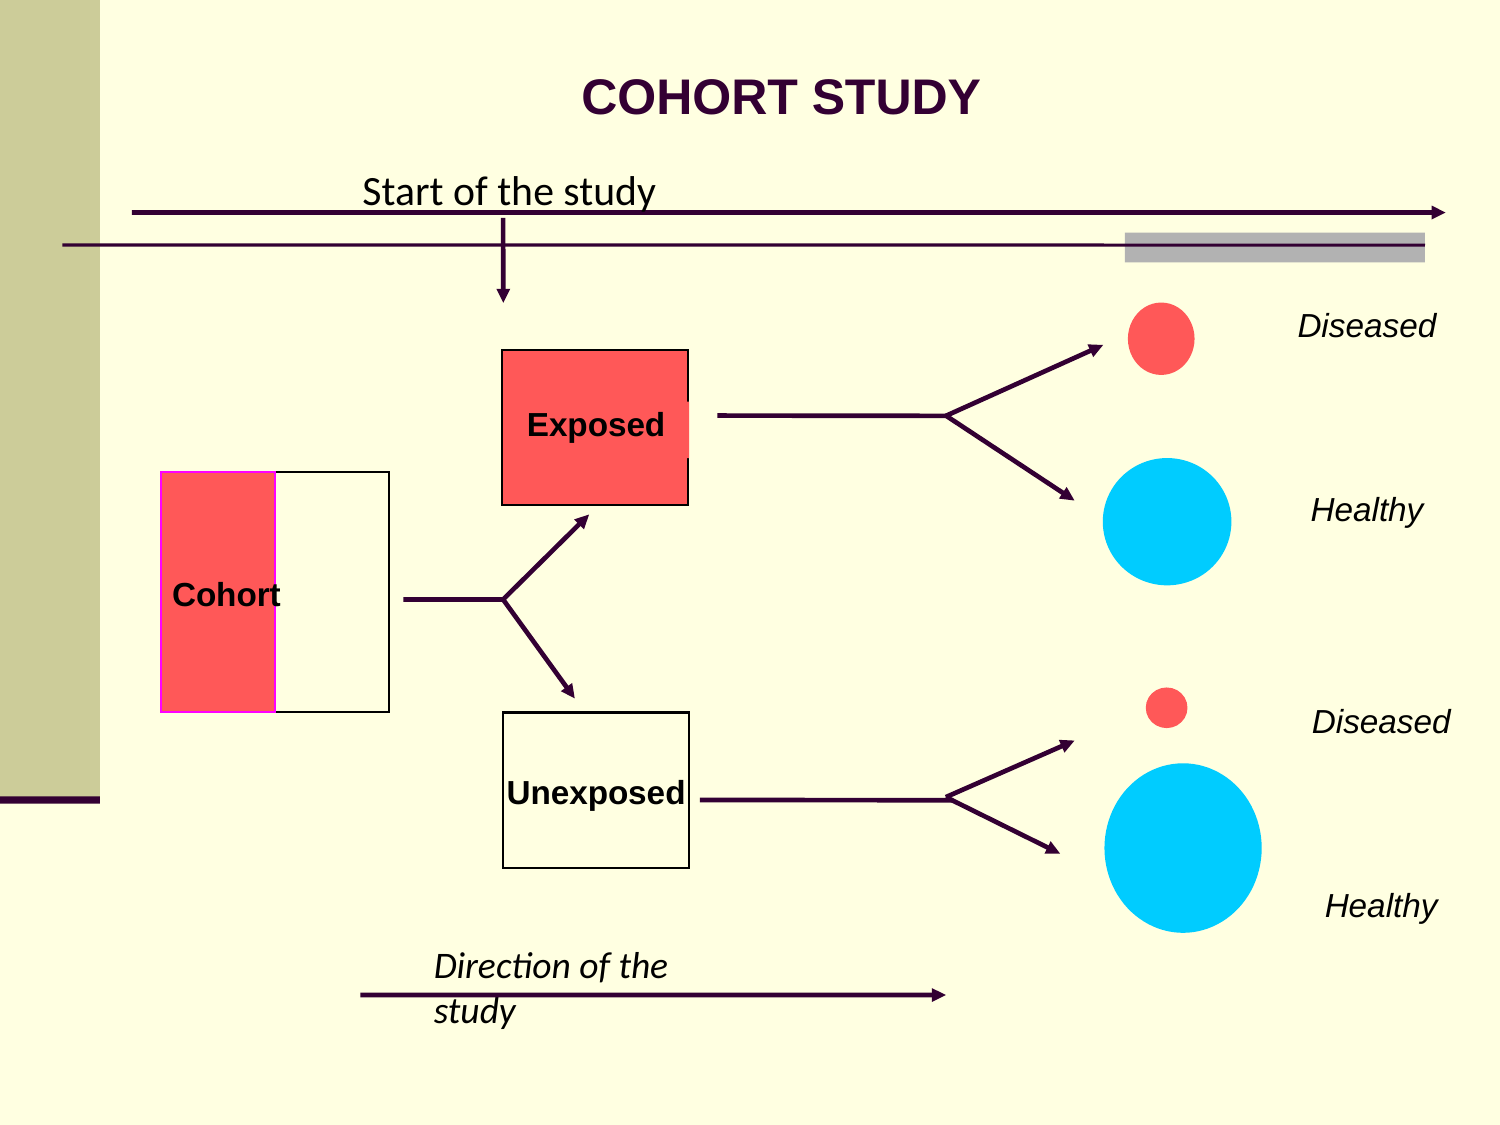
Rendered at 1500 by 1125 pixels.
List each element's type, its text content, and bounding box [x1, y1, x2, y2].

text_box [945, 344, 1104, 416]
text_box [503, 826, 690, 868]
text_box [160, 628, 275, 713]
text_box [1145, 687, 1188, 729]
text_box Direction of the study [431, 938, 732, 994]
text_box [718, 206, 1446, 219]
text_box [945, 739, 1075, 798]
text_box [360, 988, 946, 1002]
text_box Cohort [160, 571, 375, 628]
text_box [1104, 763, 1262, 933]
text_box [497, 232, 510, 303]
text_box [503, 600, 575, 699]
text_box Diseased [1274, 302, 1460, 360]
text_box Healthy [1274, 486, 1460, 543]
text_box [160, 472, 275, 571]
text_box Start of the study [360, 161, 718, 232]
text_box [1102, 458, 1232, 586]
text_box Diseased [1288, 698, 1475, 755]
text_box COHORT STUDY [425, 62, 1138, 134]
text_box Healthy [1288, 882, 1475, 939]
text_box Unexposed [503, 769, 690, 826]
text_box [275, 472, 389, 713]
text_box Exposed [503, 401, 690, 459]
text_box [501, 350, 688, 506]
text_box [503, 712, 690, 769]
text_box [503, 514, 590, 600]
text_box [953, 801, 1061, 854]
text_box [1127, 302, 1195, 375]
text_box [946, 416, 1075, 501]
